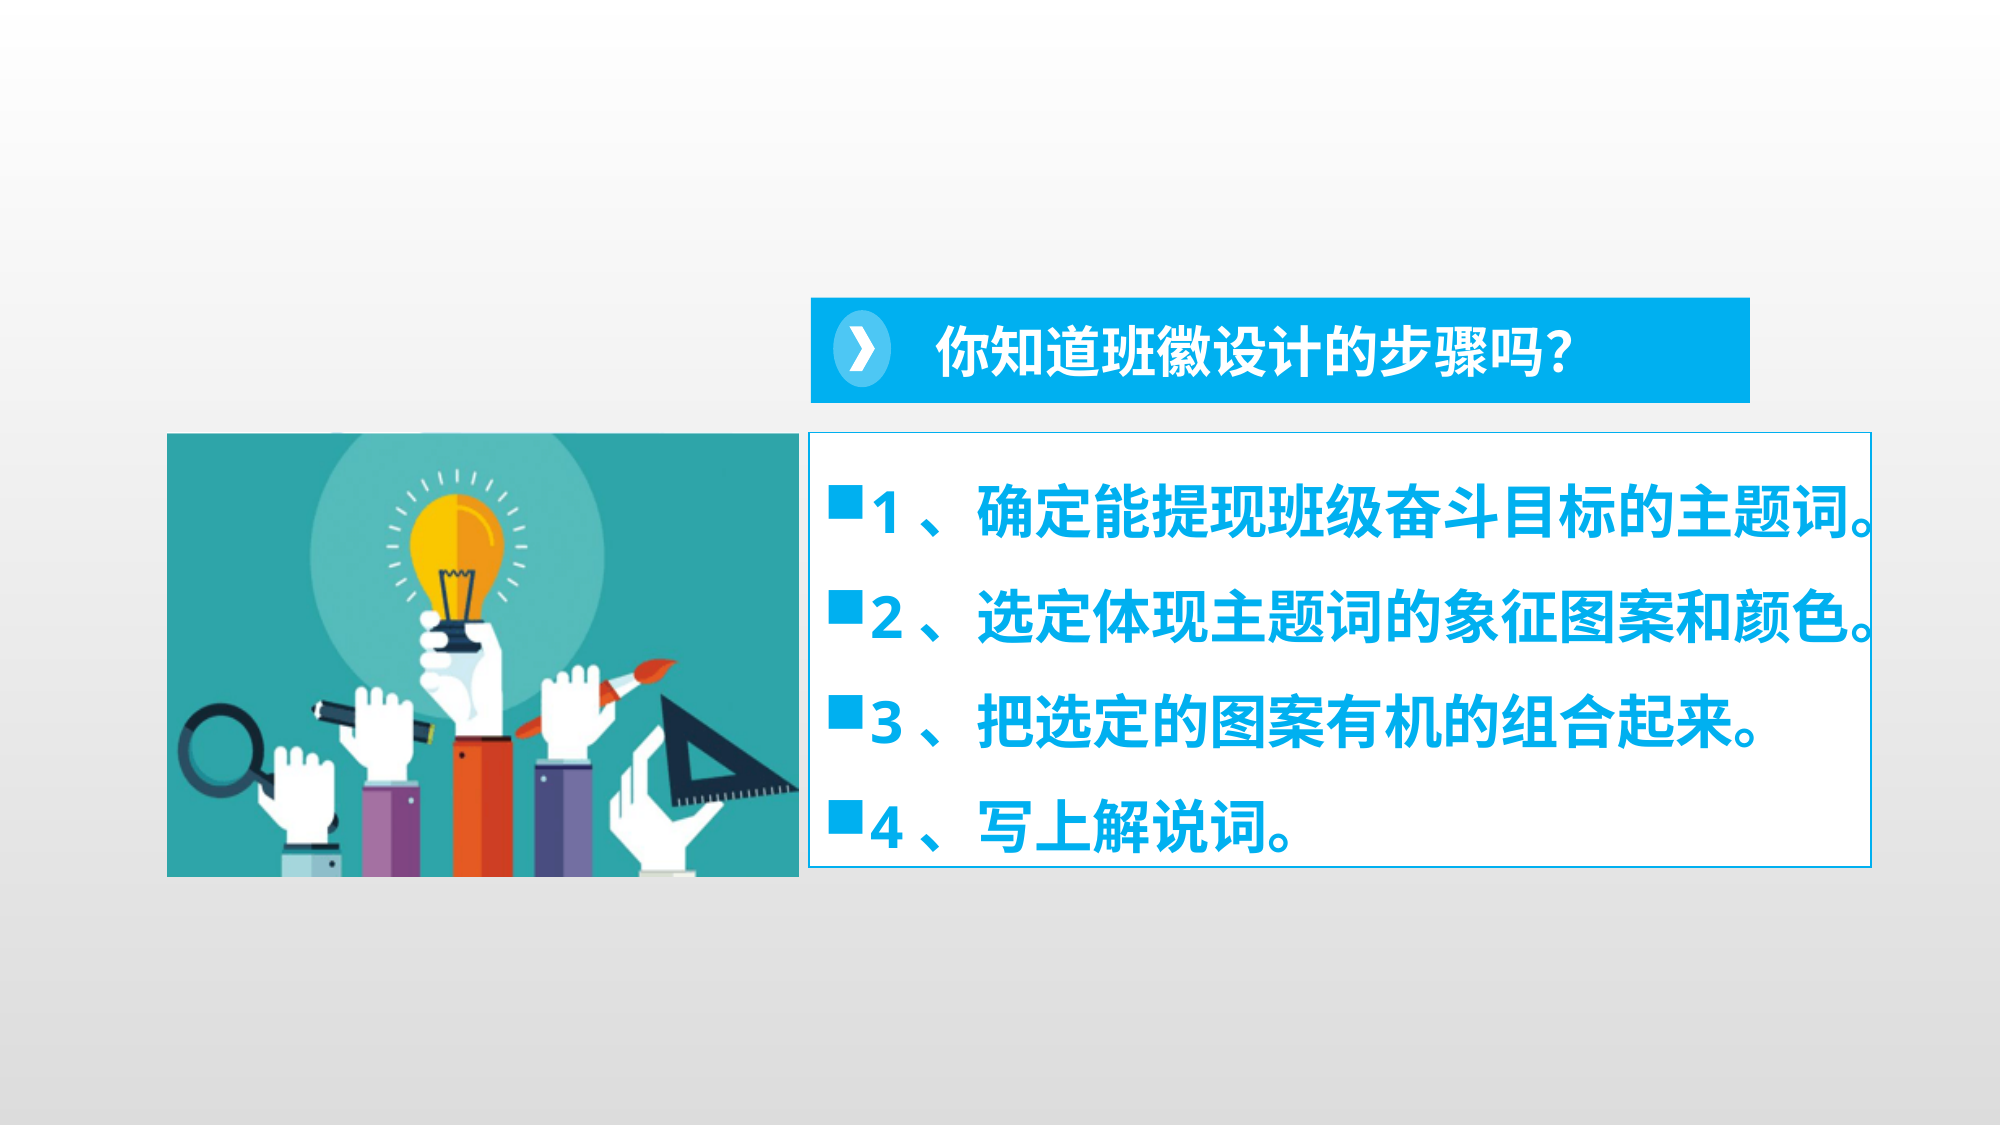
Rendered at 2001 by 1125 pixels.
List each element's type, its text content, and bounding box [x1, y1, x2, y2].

picture [167, 432, 799, 877]
text_box 1、确定能提现班级奋斗目标的主题词。 2、选定体现主题词的象征图案和颜色。 3、把选定的图案有机的组合起来。 4、写上解说词。 [808, 432, 1872, 868]
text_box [810, 297, 1750, 403]
